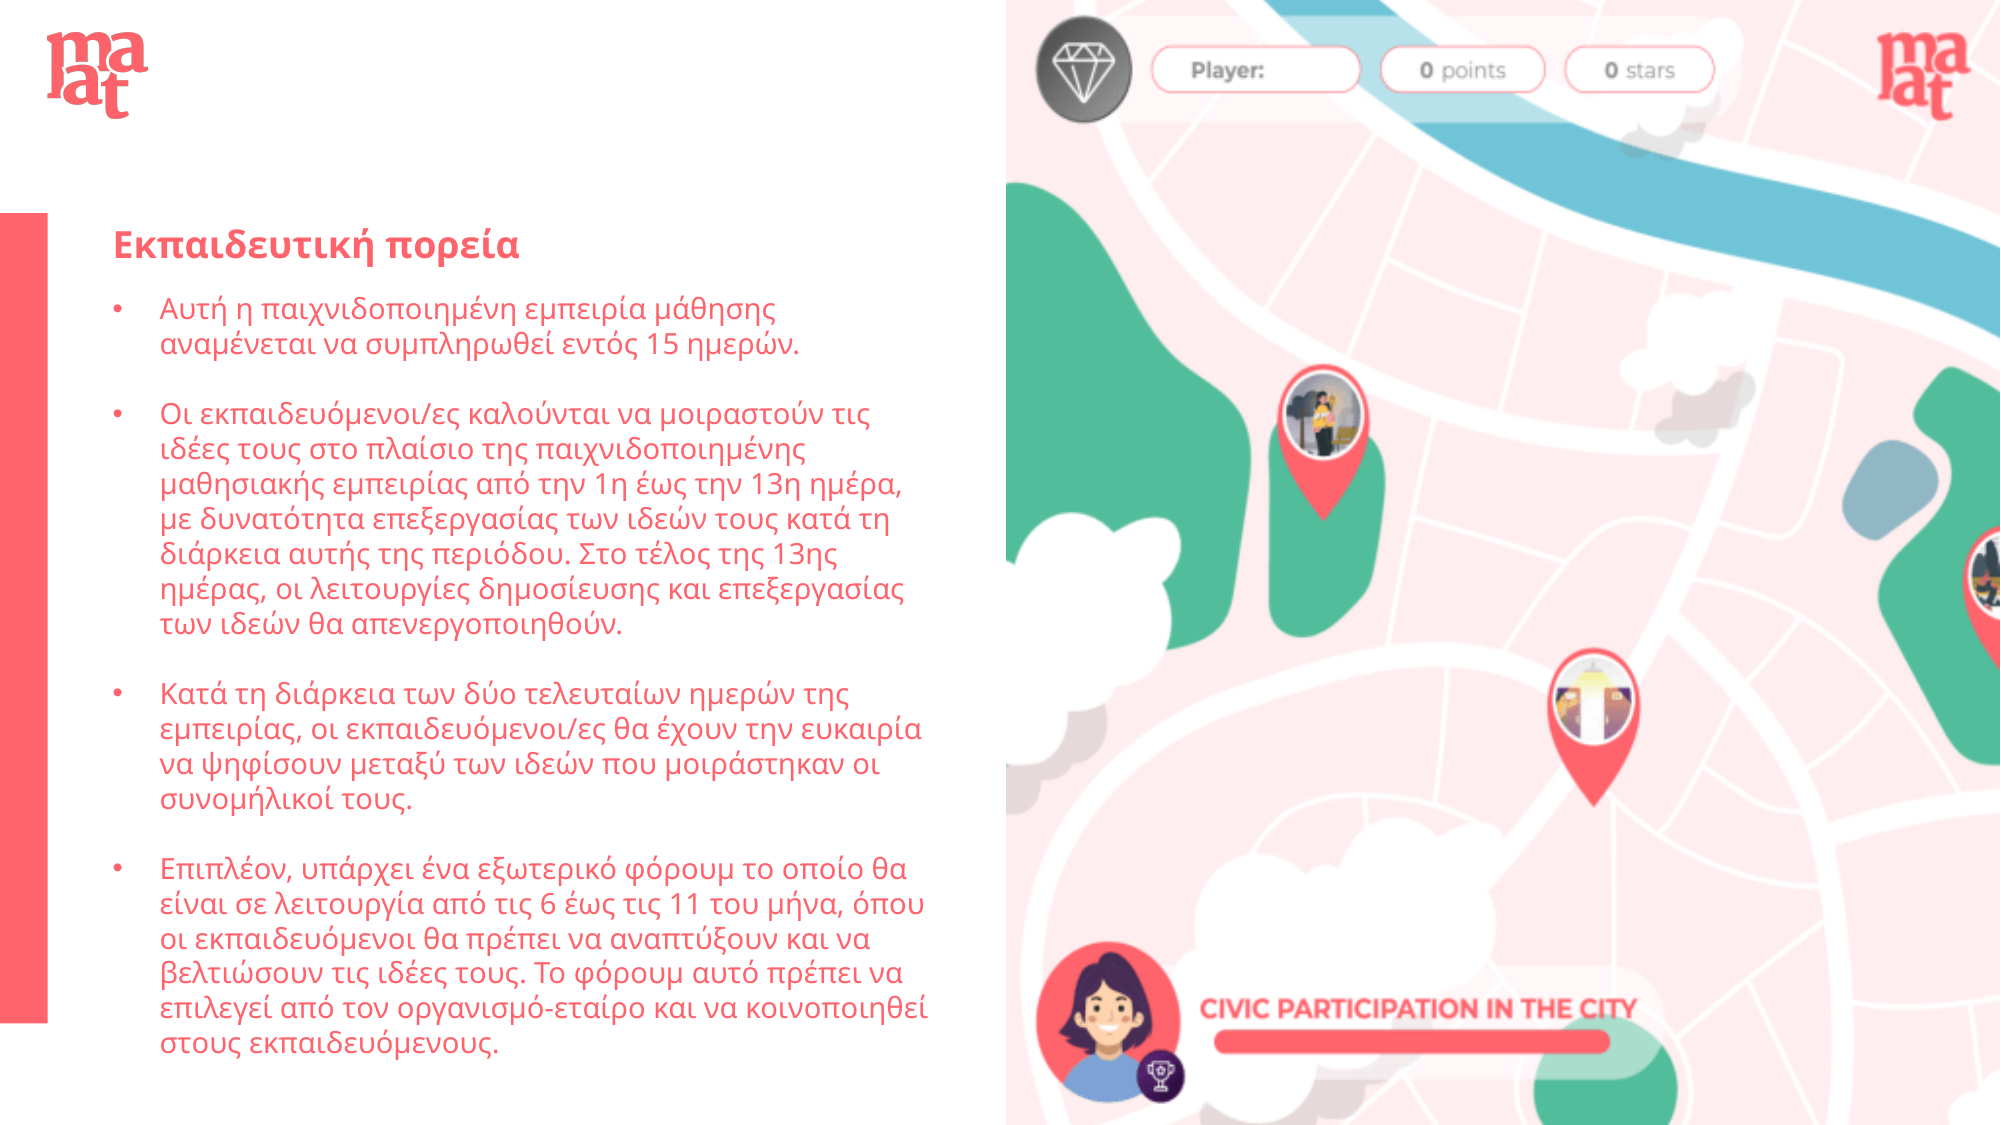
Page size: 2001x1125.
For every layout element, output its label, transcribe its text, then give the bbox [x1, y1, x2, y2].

picture [1005, 0, 2000, 1125]
text_box Εκπαιδευτική πορεία Αυτή η παιχνιδοποιημένη εμπειρία μάθησης αναμένεται να συμπληρωθεί εντός 15 ημερών. Οι εκπαιδευόμενοι/ες καλούνται να μοιραστούν τις ιδέες τους στο πλαίσιο της παιχνιδοποιημένης μαθησιακής εμπειρίας από την 1η έως την 13η ημέρα, με δυνατότητα επεξεργασίας των ιδεών τους κατά τη διάρκεια αυτής της περιόδου. Στο τέλος της 13ης ημέρας, οι λειτουργίες δημοσίευσης και επεξεργασίας των ιδεών θα απενεργοποιηθούν. Κατά τη διάρκεια των δύο τελευταίων ημερών της εμπειρίας, οι εκπαιδευόμενοι/ες θα έχουν την ευκαιρία να ψηφίσουν μεταξύ των ιδεών που μοιράστηκαν οι συνομήλικοί τους. Επιπλέον, υπάρχει ένα εξωτερικό φόρουμ το οποίο θα είναι σε λειτουργία από τις 6 έως τις 11 του μήνα, όπου οι εκπαιδευόμενοι θα πρέπει να αναπτύξουν και να βελτιώσουν τις ιδέες τους. Το φόρουμ αυτό πρέπει να επιλεγεί από τον οργανισμό-εταίρο και να κοινοποιηθεί στους εκπαιδευόμενους. [97, 213, 956, 1068]
text_box [0, 213, 48, 1024]
picture [47, 32, 148, 119]
